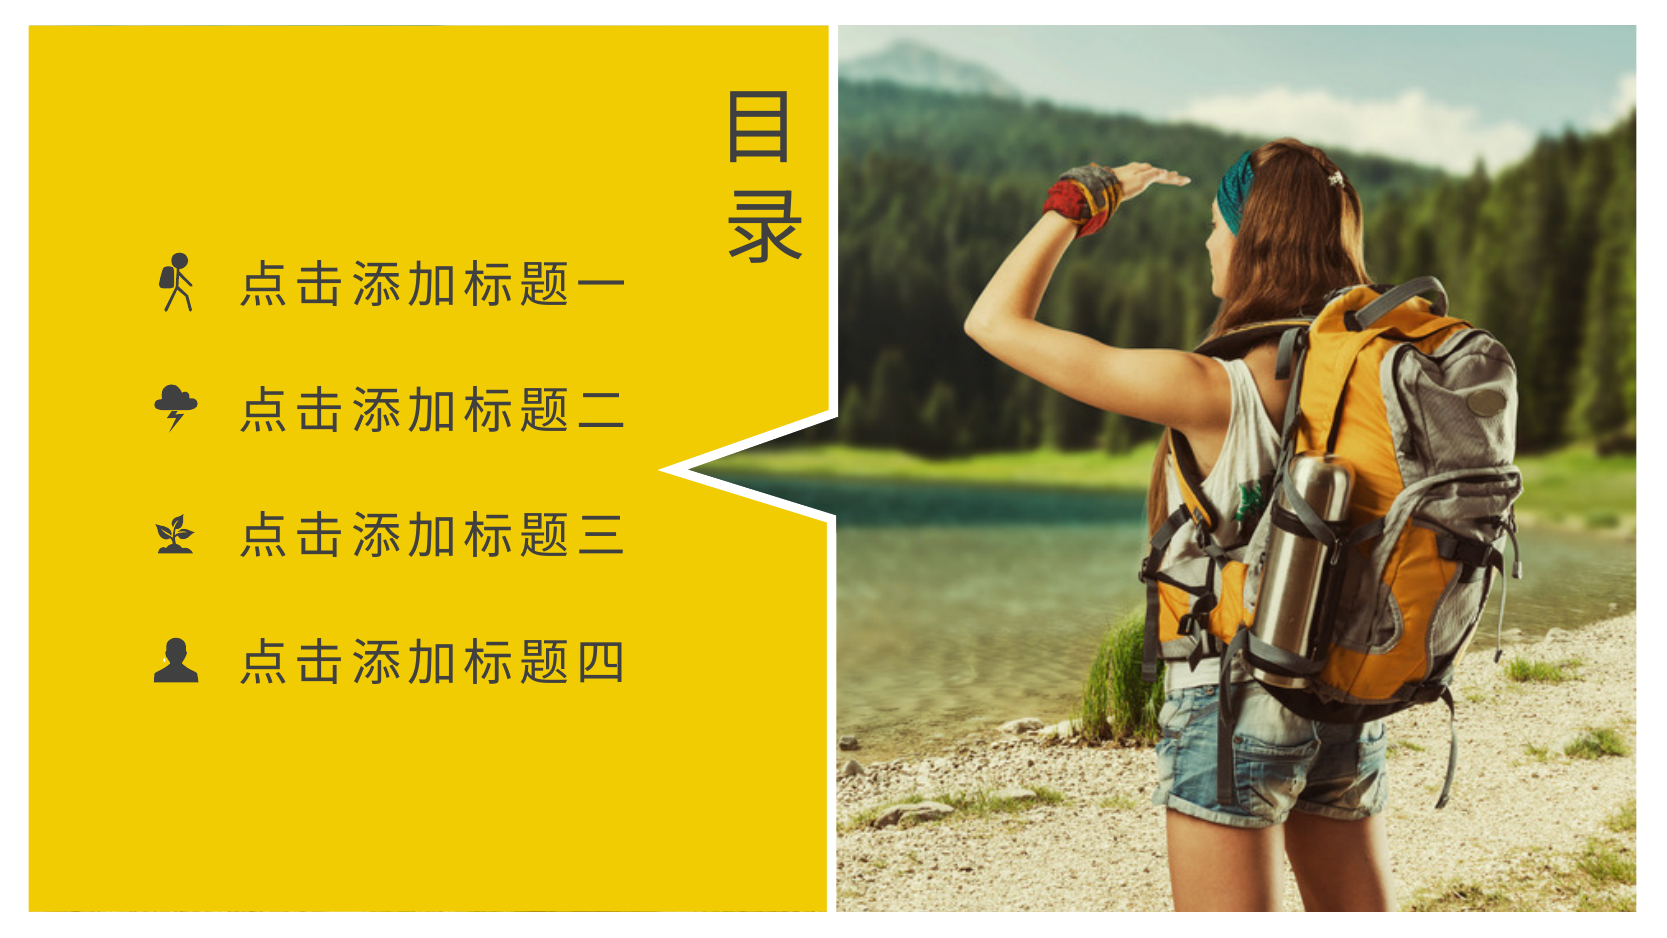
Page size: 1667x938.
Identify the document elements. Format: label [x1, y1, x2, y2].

text_box [28, 21, 834, 915]
picture [834, 25, 1637, 912]
text_box [154, 244, 651, 699]
